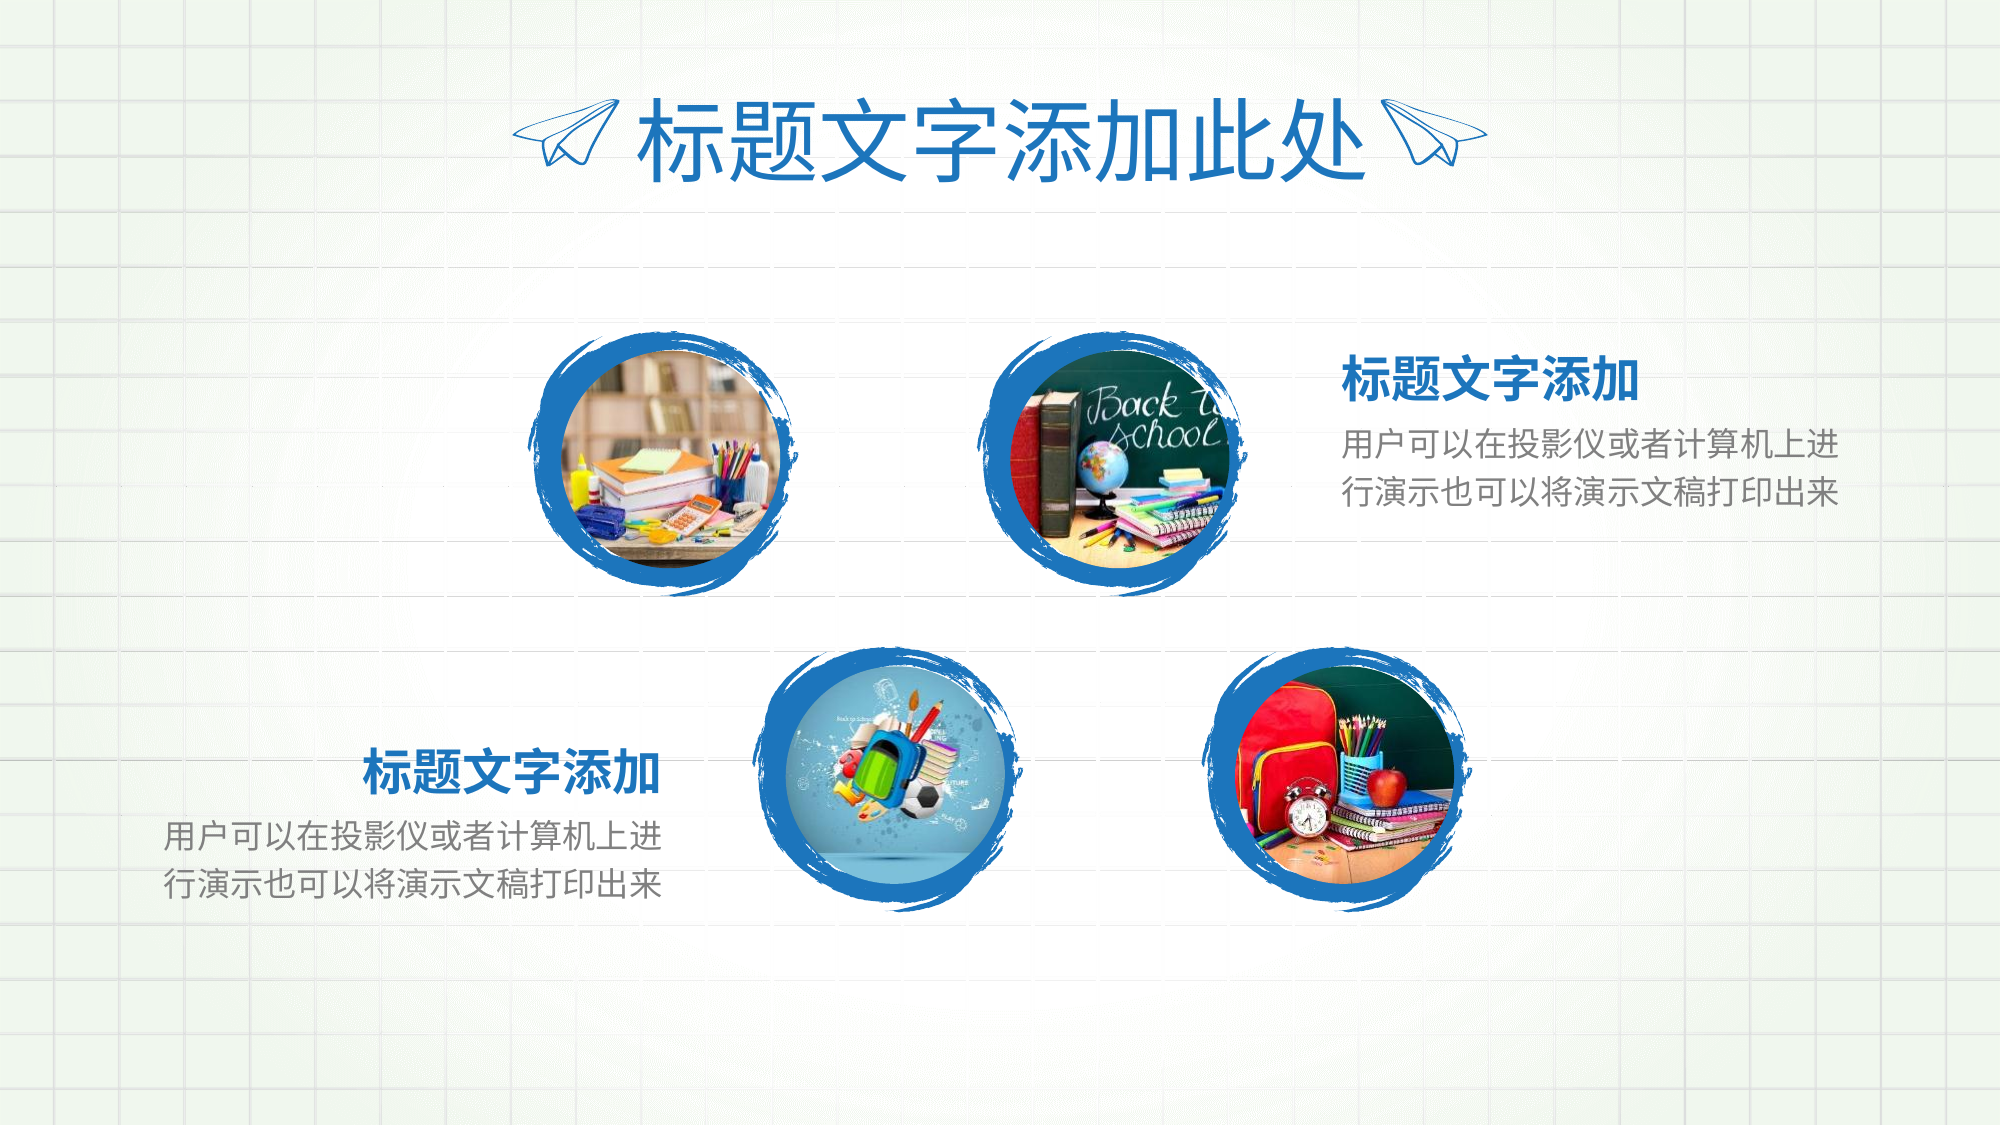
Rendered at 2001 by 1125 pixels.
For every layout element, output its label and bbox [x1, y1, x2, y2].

text_box [976, 330, 1248, 597]
picture [0, 0, 2000, 1125]
text_box [527, 330, 799, 597]
text_box [1201, 646, 1473, 913]
text_box [511, 54, 1489, 196]
text_box [752, 646, 1024, 913]
text_box [1326, 328, 1877, 520]
text_box [127, 721, 678, 913]
